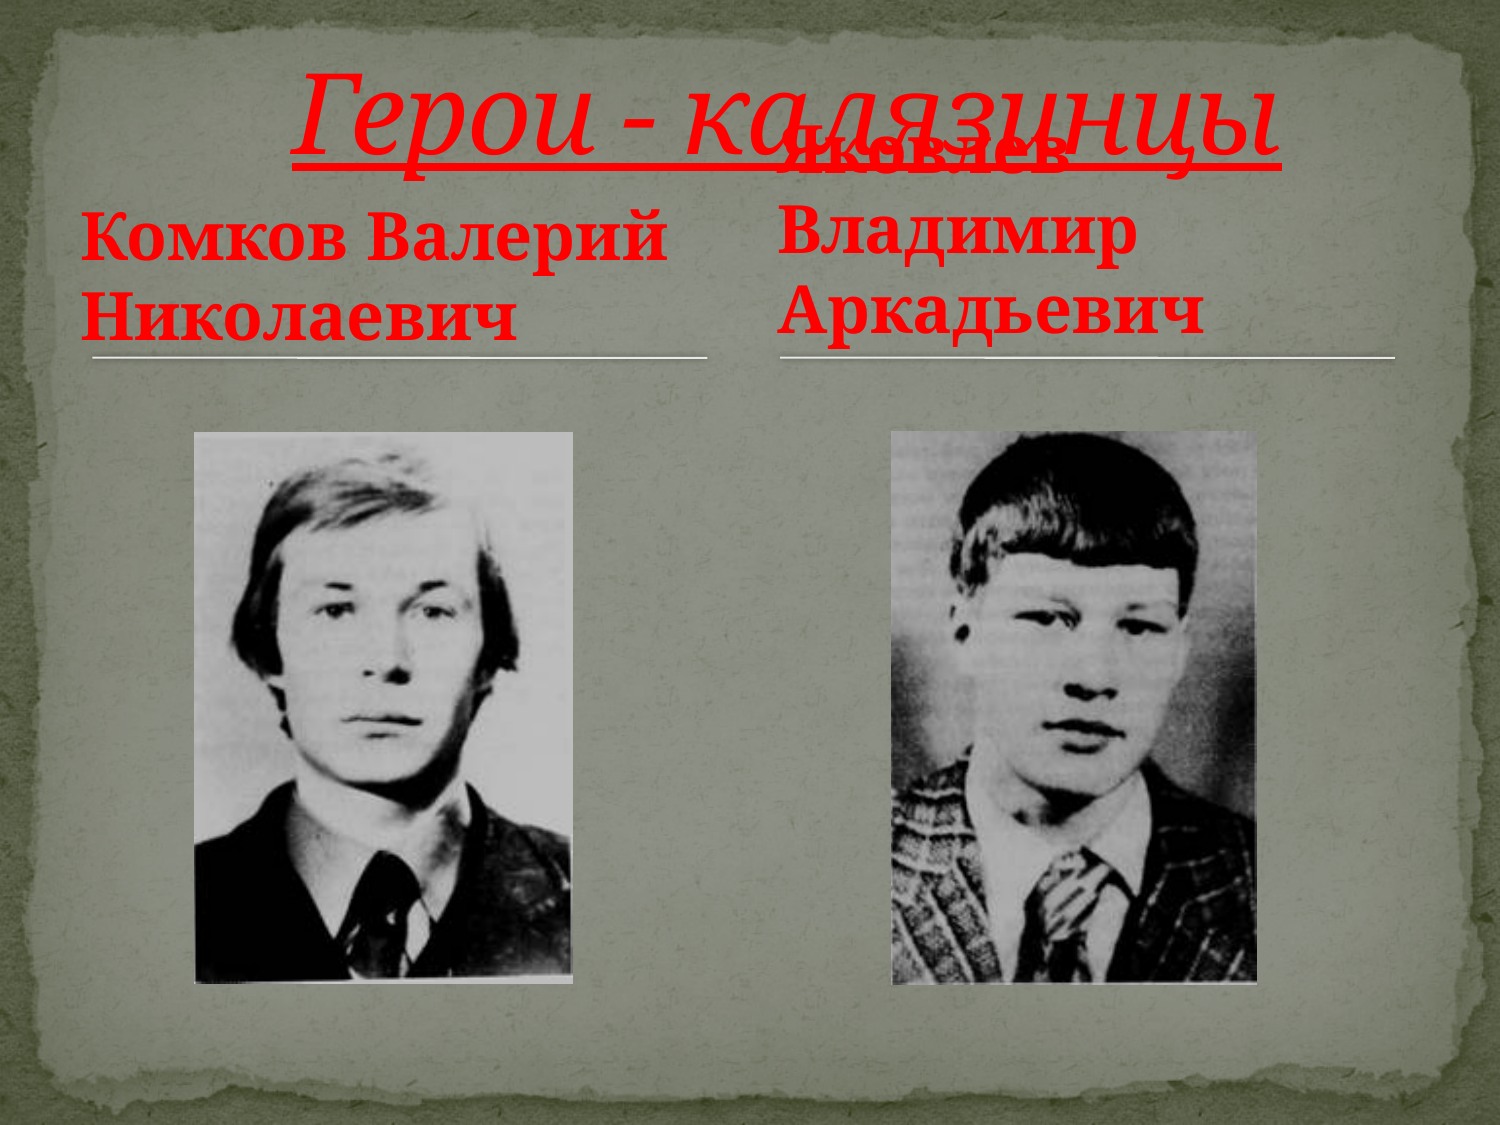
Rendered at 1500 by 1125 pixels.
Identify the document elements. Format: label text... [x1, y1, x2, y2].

title Герои - калязинцы [277, 25, 1425, 185]
list Комков Валерий Николаевич [63, 194, 730, 364]
picture [194, 432, 573, 984]
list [196, 435, 572, 982]
list Яковлев Владимир Аркадьевич [760, 228, 1427, 357]
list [893, 433, 1256, 983]
picture [891, 431, 1257, 985]
